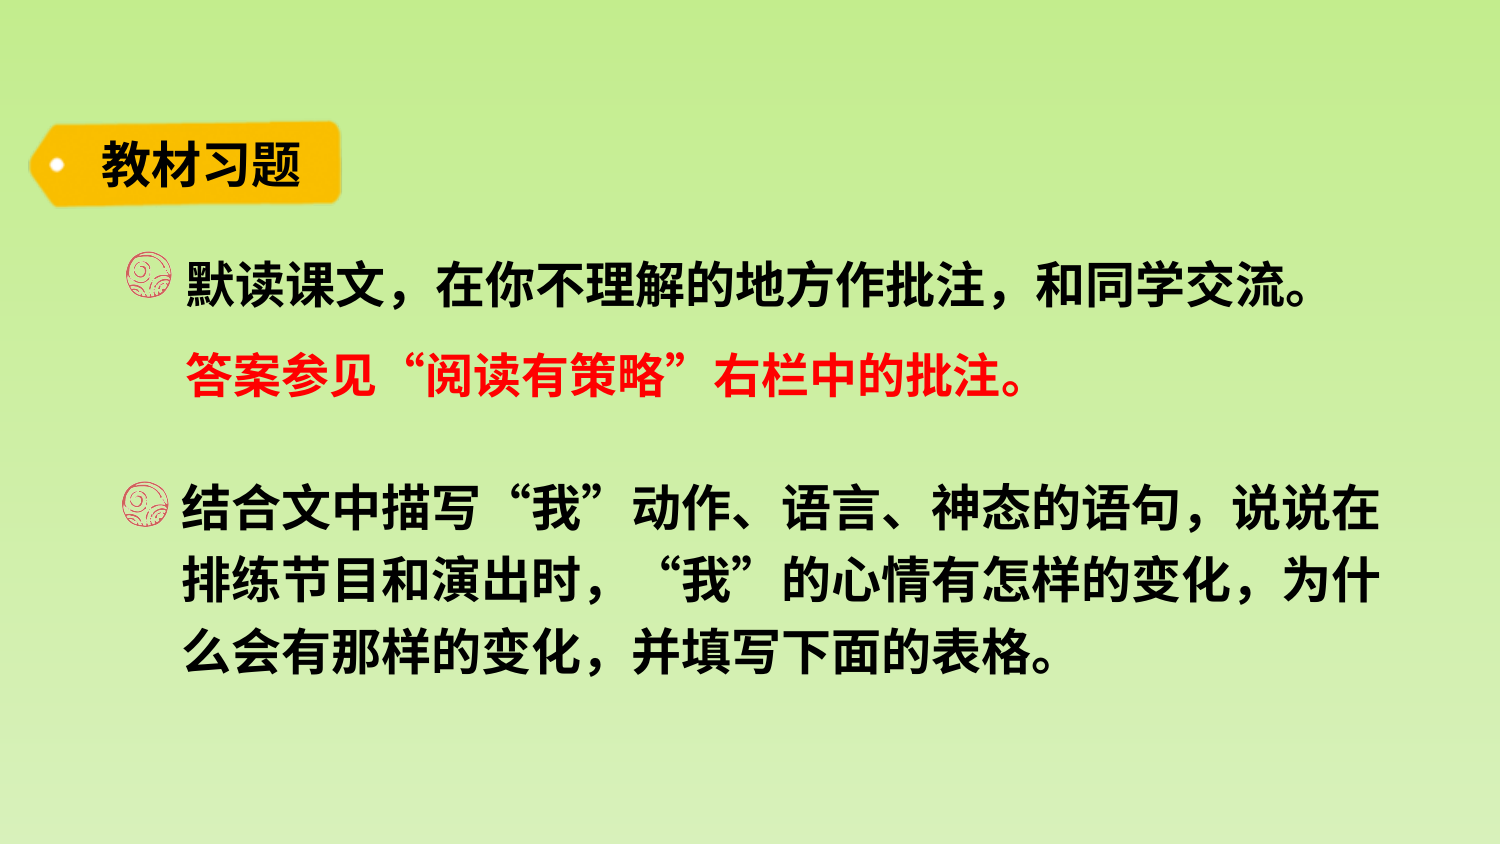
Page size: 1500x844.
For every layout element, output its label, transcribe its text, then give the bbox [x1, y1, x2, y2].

text_box 默读课文，在你不理解的地方作批注，和同学交流。 [173, 229, 1320, 319]
text_box 答案参见“阅读有策略”右栏中的批注。 [173, 334, 1102, 409]
text_box 结合文中描写“我”动作、语言、神态的语句，说说在排练节目和演出时，“我”的心情有怎样的变化，为什么会有那样的变化，并填写下面的表格。 [170, 459, 1394, 687]
picture [124, 249, 175, 300]
picture [15, 116, 354, 212]
picture [121, 478, 171, 530]
